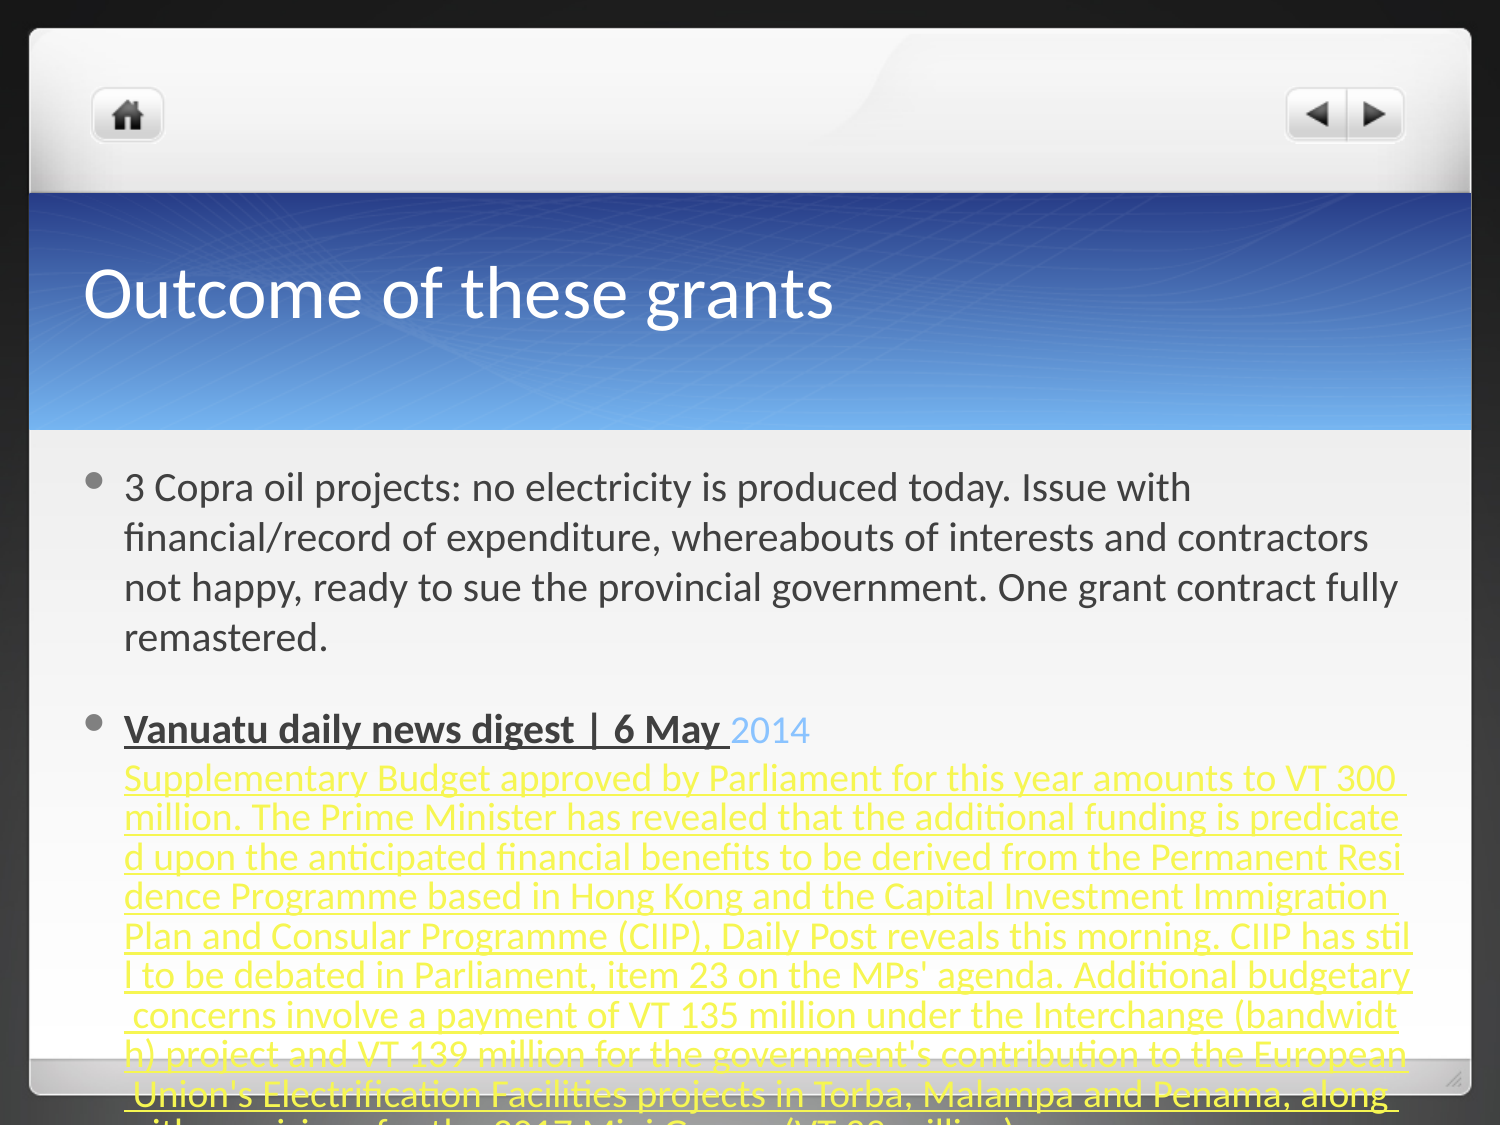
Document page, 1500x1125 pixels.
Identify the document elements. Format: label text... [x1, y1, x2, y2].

title Outcome of these grants [68, 238, 1432, 342]
picture [0, 0, 1500, 1125]
list 3 Copra oil projects: no electricity is produced today. Issue with financial/record of expenditure, whereabouts of interests and contractors not happy, ready to sue the provincial government. One grant contract fully remastered. Vanuatu daily news digest | 6 May 2014Supplementary Budget approved by Parliament for this year amounts to VT 300 million. The Prime Minister has revealed that the additional funding is predicated upon the anticipated financial benefits to be derived from the Permanent Residence Programme based in Hong Kong and the Capital Investment Immigration Plan and Consular Programme (CIIP), Daily Post reveals this morning. CIIP has still to be debated in Parliament, item 23 on the MPs' agenda. Additional budgetary concerns involve a payment of VT 135 million under the Interchange (bandwidth) project and VT 139 million for the government's contribution to the European Union's Electrification Facilities projects in Torba, Malampa and Penama, along with provisions for the 2017 Mini Games (VT 29 million). [68, 452, 1432, 1025]
